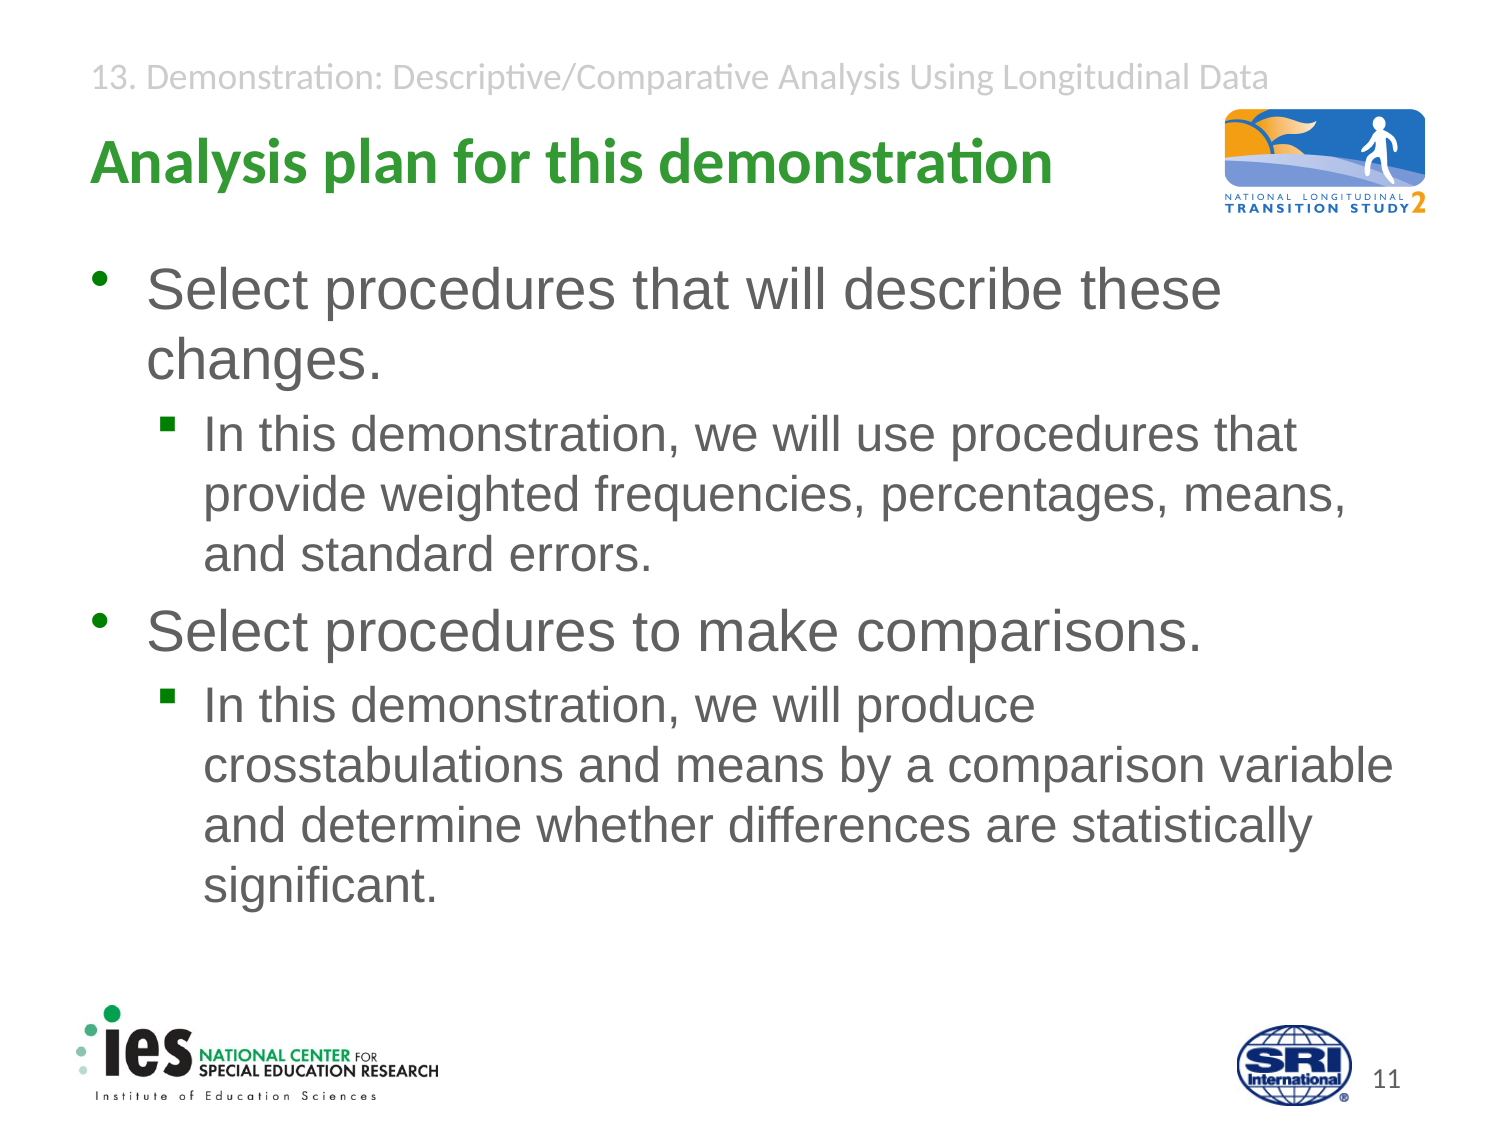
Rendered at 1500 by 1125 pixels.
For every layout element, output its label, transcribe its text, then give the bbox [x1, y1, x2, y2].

title Analysis plan for this demonstration [74, 90, 1426, 226]
picture [76, 1005, 438, 1100]
list Select procedures that will describe these changes. In this demonstration, we will use procedures that provide weighted frequencies, percentages, means, and standard errors. Select procedures to make comparisons. In this demonstration, we will produce crosstabulations and means by a comparison variable and determine whether differences are statistically significant. [74, 243, 1426, 987]
picture [1237, 1025, 1352, 1106]
slide_number 10 [1312, 1051, 1417, 1125]
